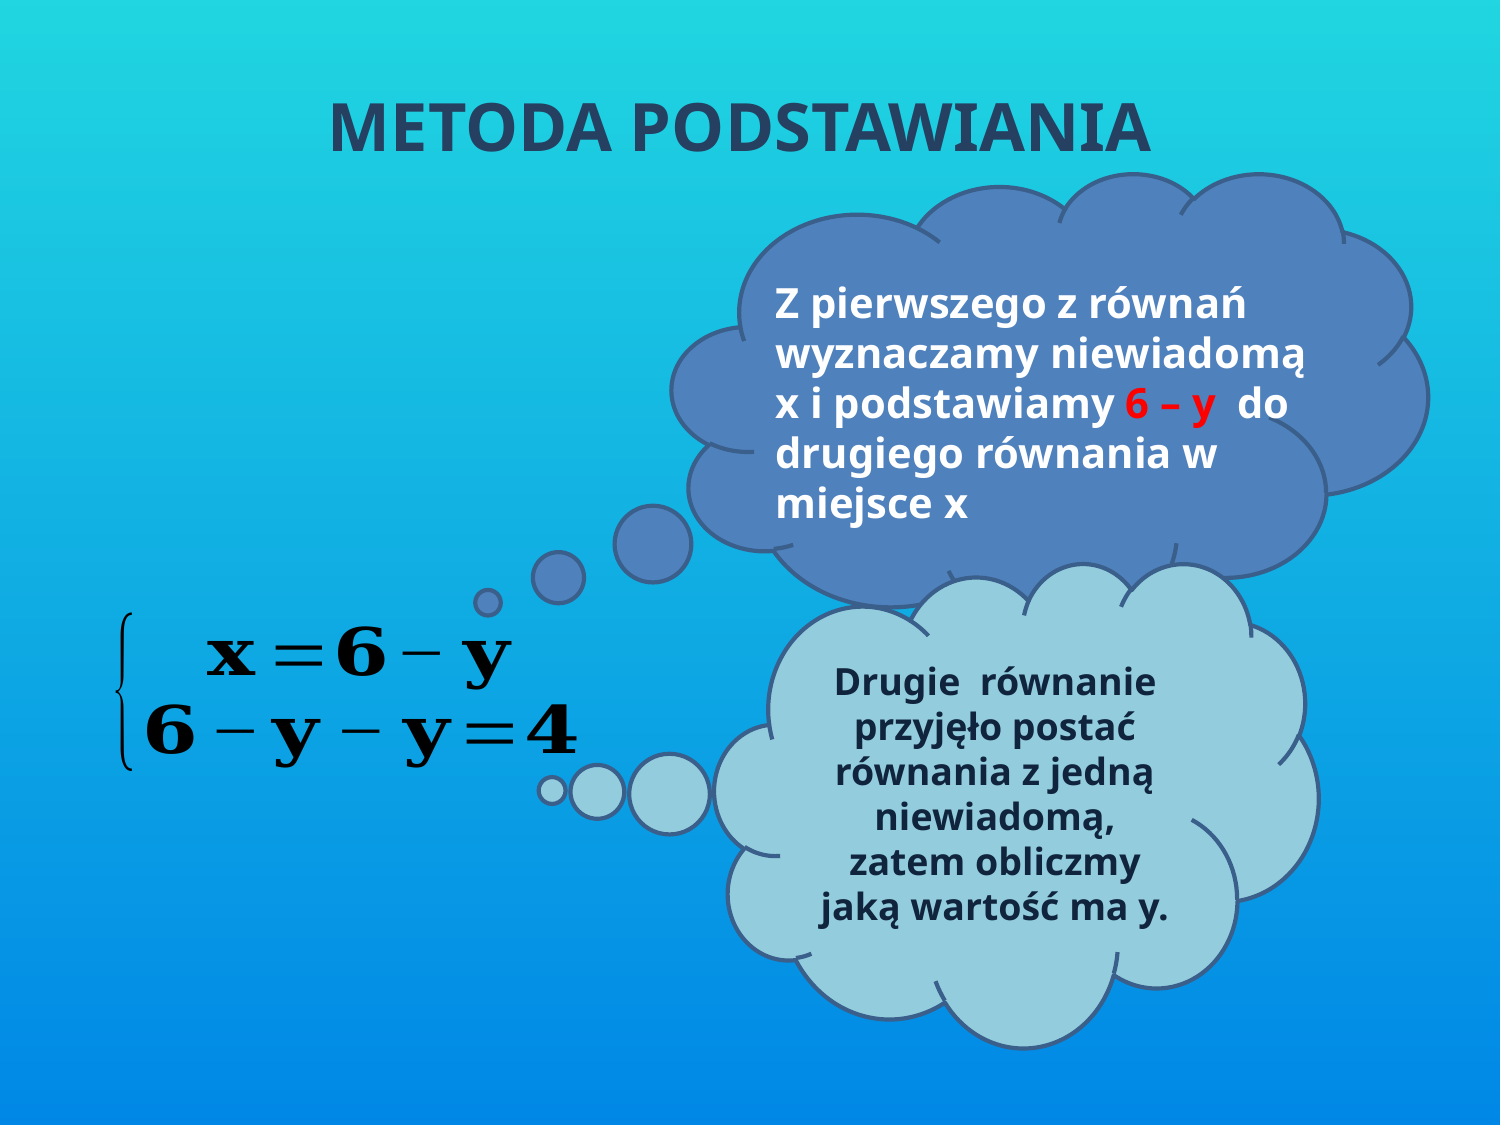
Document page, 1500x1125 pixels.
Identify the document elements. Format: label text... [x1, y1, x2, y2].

text_box Z pierwszego z równań wyznaczamy niewiadomą x i podstawiamy 6 – y do drugiego równania w miejsce x [760, 269, 1340, 535]
text_box Drugie równanie przyjęło postać równania z jedną niewiadomą, zatem obliczmy jaką wartość ma y. [536, 561, 1321, 1051]
text_box [473, 587, 503, 618]
text_box [669, 172, 1431, 610]
title METODA PODSTAWIANIA [64, 30, 1415, 219]
text_box [612, 503, 694, 585]
text_box [530, 550, 587, 606]
